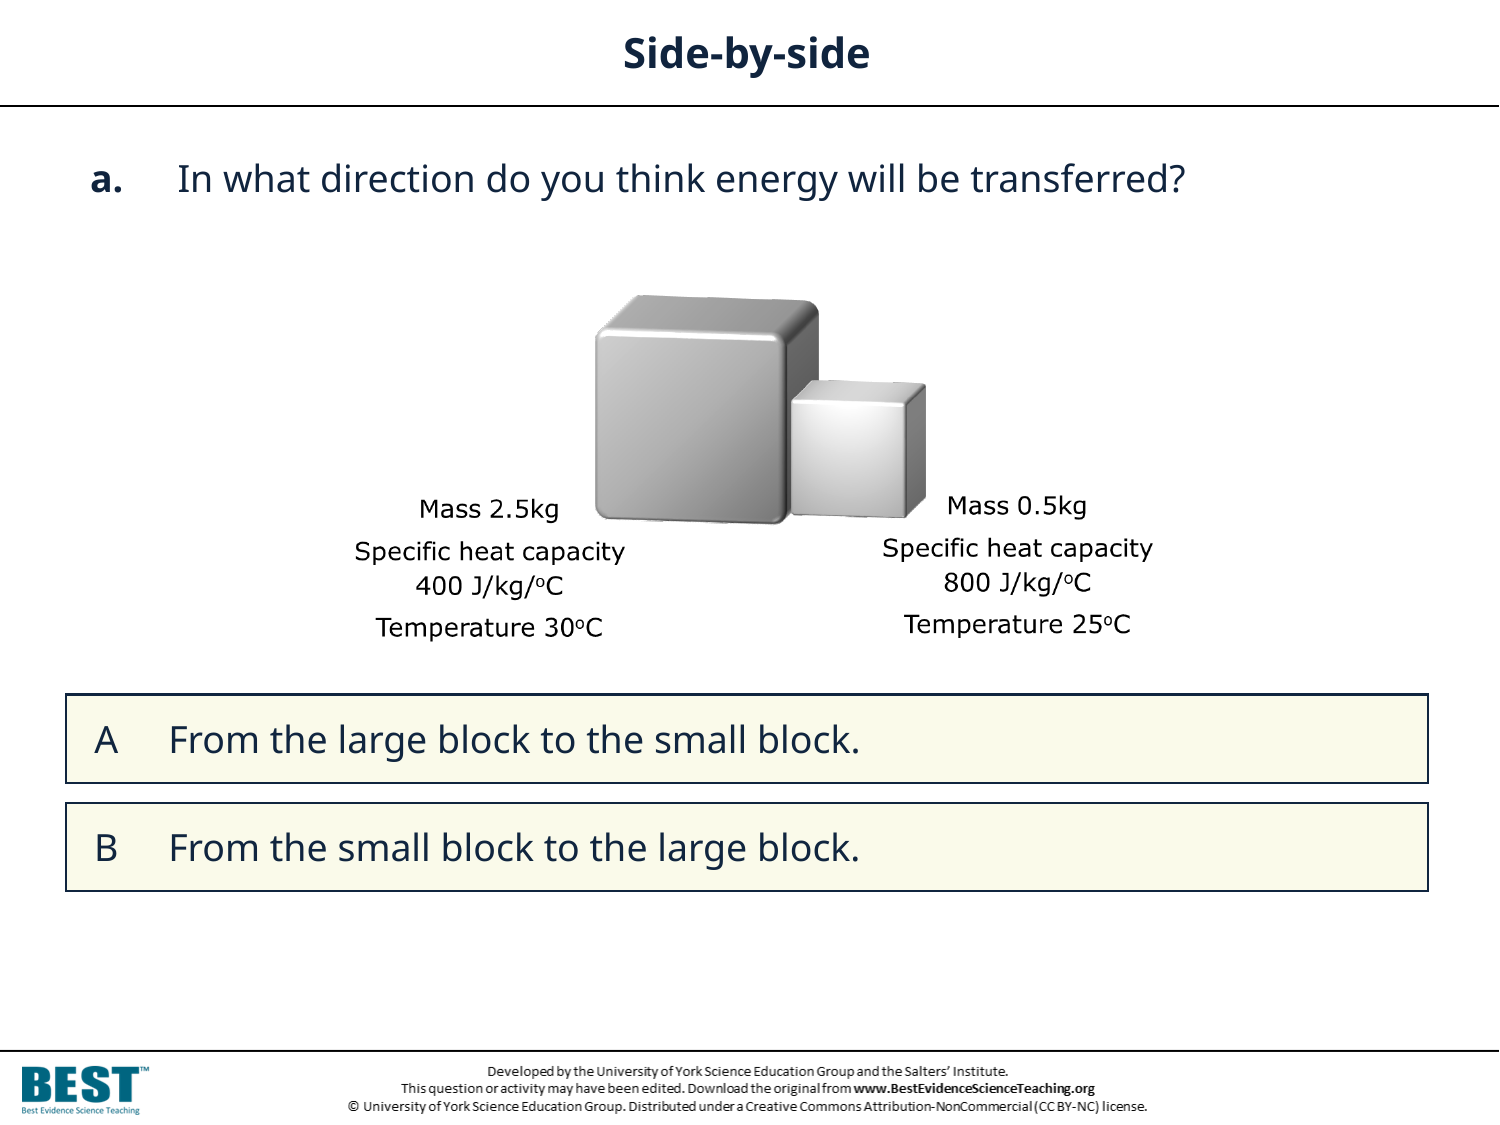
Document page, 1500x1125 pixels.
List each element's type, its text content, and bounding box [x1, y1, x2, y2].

picture [0, 105, 1500, 1125]
text_box Side-by-side [23, 4, 1471, 99]
